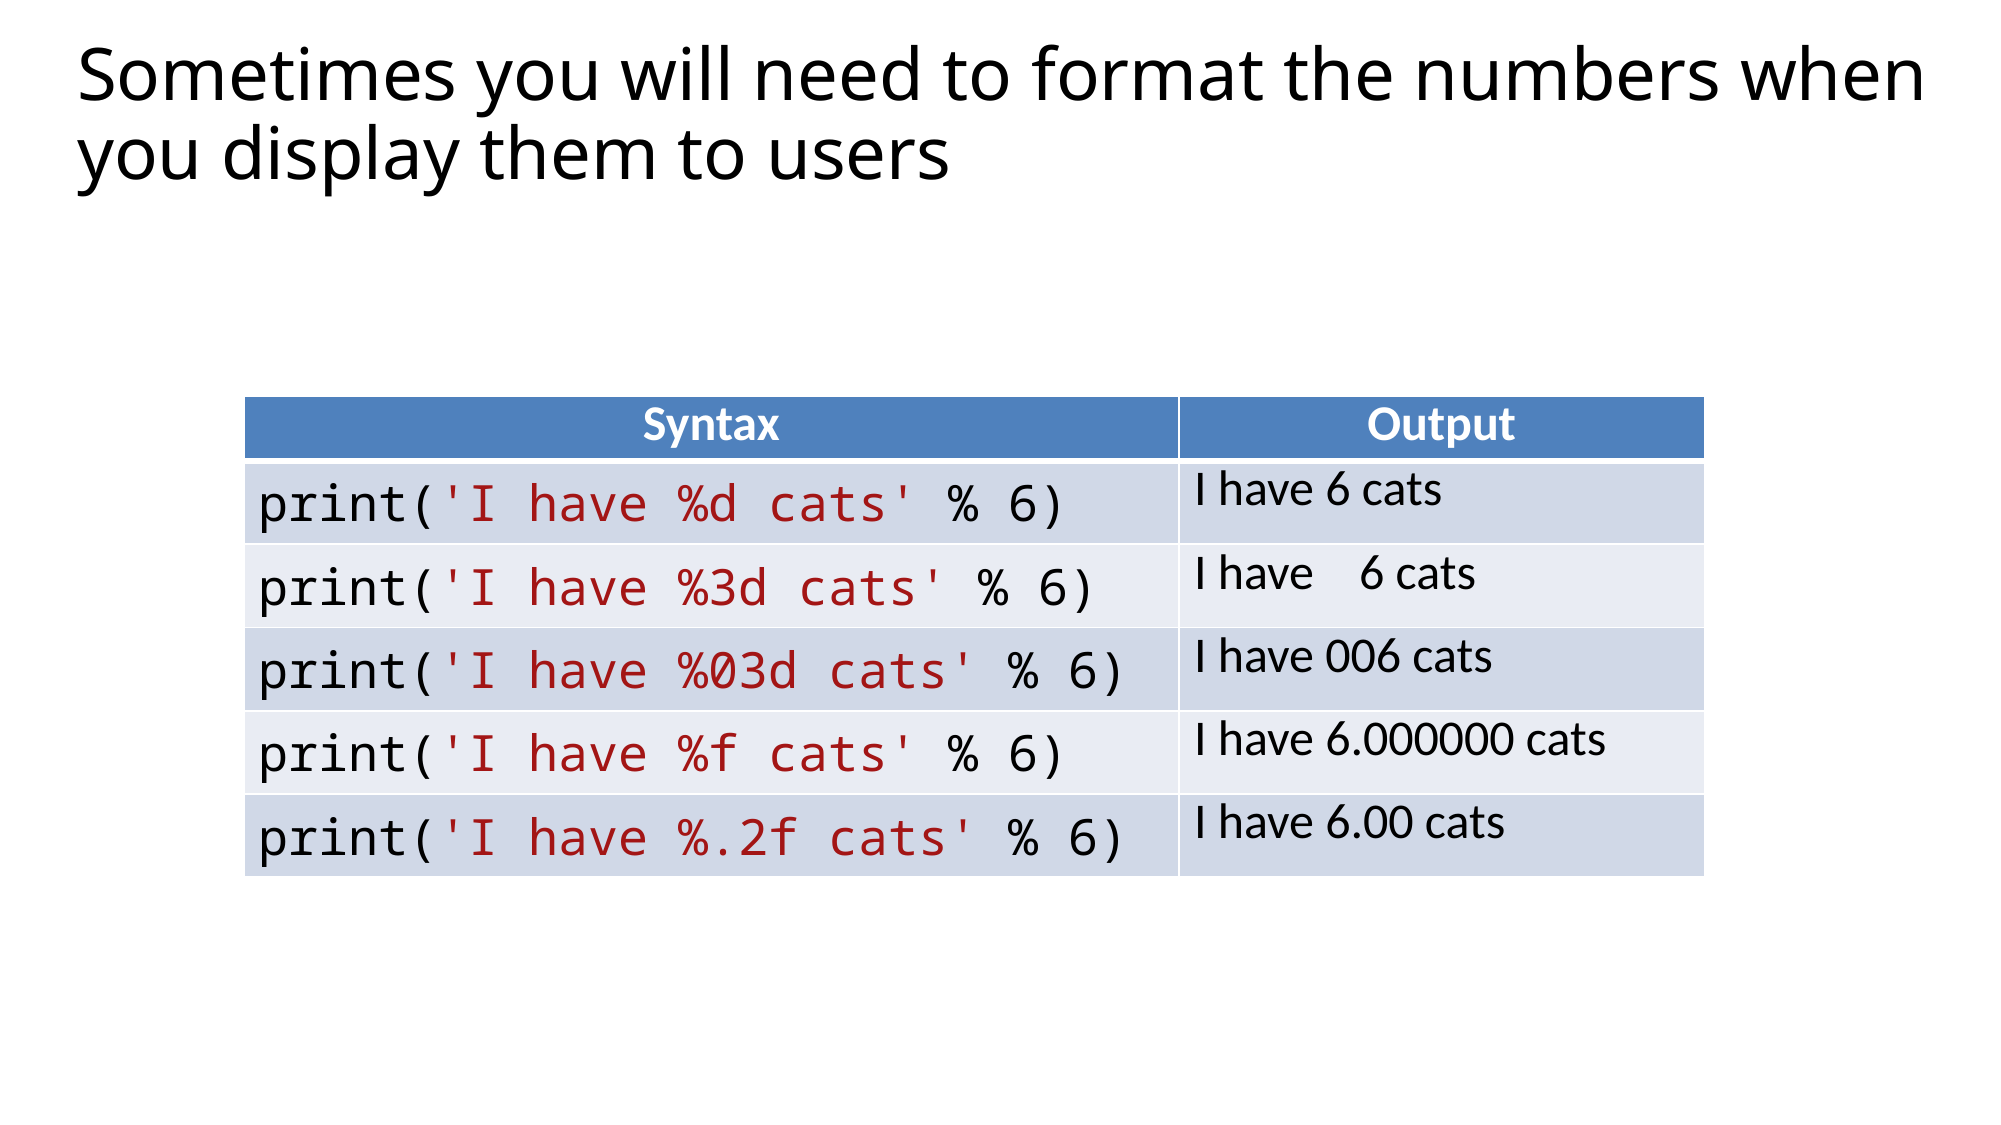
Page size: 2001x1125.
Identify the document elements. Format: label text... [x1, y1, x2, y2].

table_cell I have 6.000000 cats [1180, 712, 1704, 793]
table_cell I have 6 cats [1180, 545, 1704, 627]
table_cell I have 006 cats [1180, 628, 1704, 710]
table_cell print('I have %3d cats' % 6) [245, 545, 1178, 627]
table_cell print('I have %d cats' % 6) [245, 464, 1178, 543]
title Sometimes you will need to format the numbers when you display them to users [62, 29, 1953, 205]
table_cell print('I have %.2f cats' % 6) [245, 795, 1178, 876]
table_cell I have 6 cats [1180, 464, 1704, 543]
table_cell I have 6.00 cats [1180, 795, 1704, 876]
table_header Syntax [245, 397, 1178, 458]
table_header Output [1180, 397, 1704, 458]
table_cell print('I have %03d cats' % 6) [245, 628, 1178, 710]
table_cell print('I have %f cats' % 6) [245, 712, 1178, 793]
